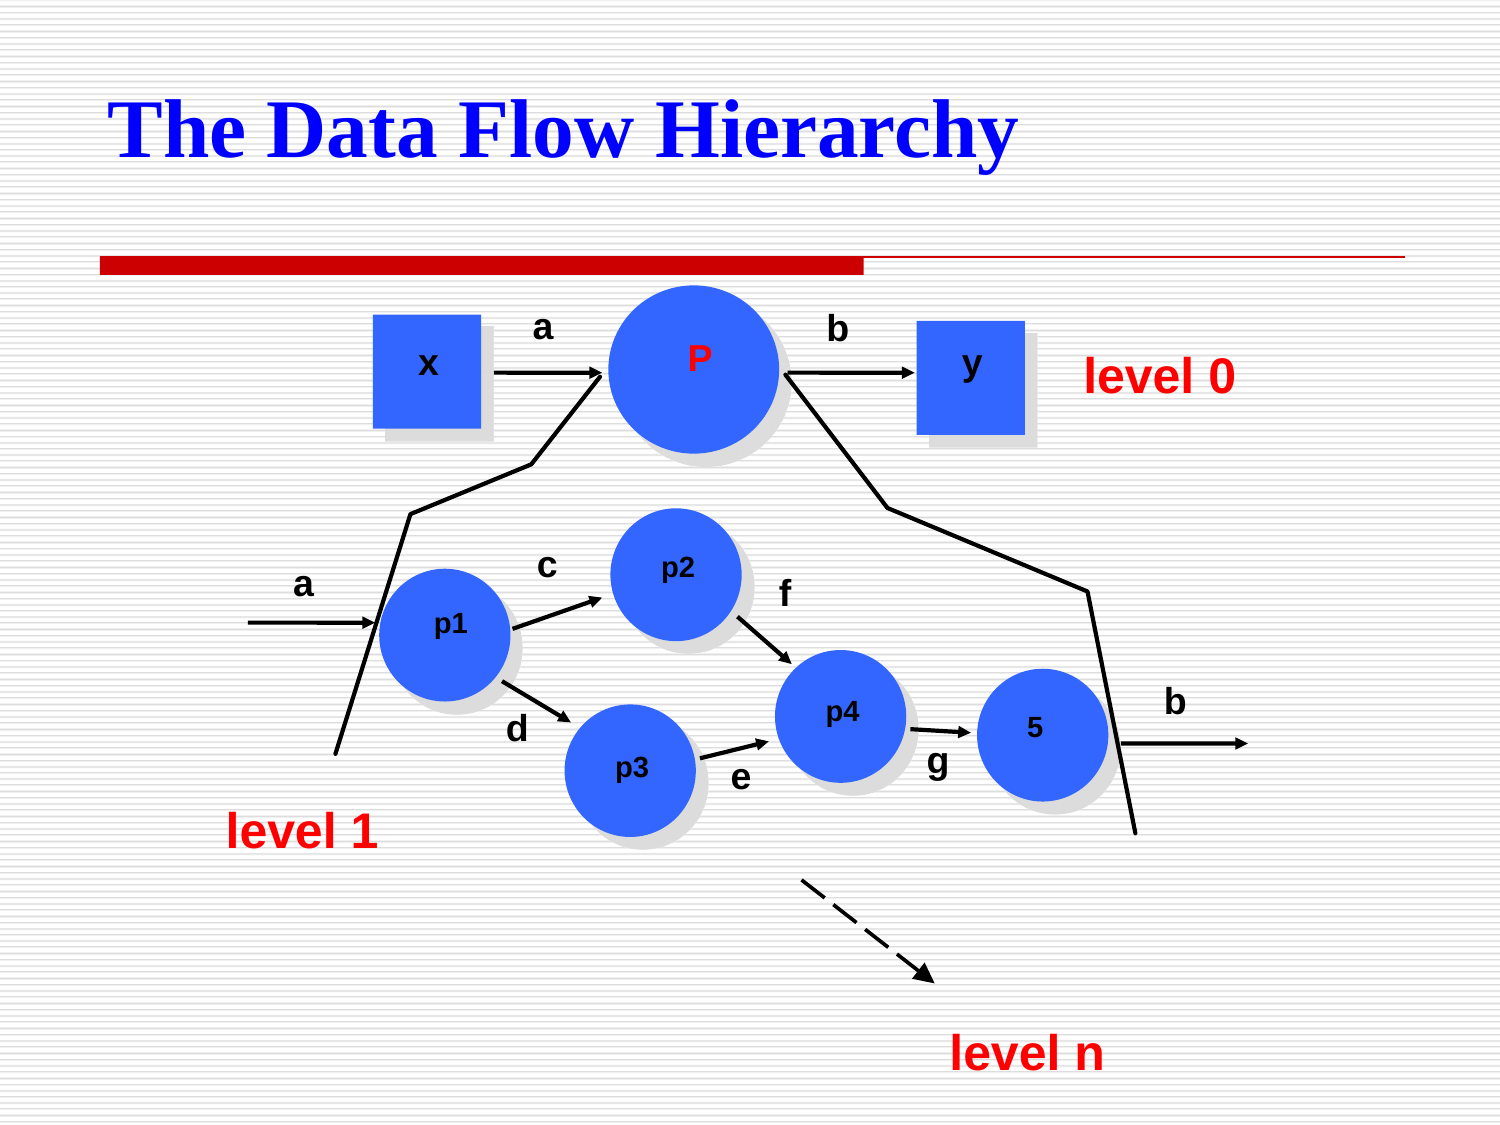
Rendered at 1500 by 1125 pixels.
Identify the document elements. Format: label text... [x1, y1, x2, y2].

text_box [564, 704, 696, 837]
text_box b [1149, 669, 1203, 730]
text_box p4 [810, 684, 875, 734]
text_box [610, 508, 742, 642]
text_box p2 [646, 540, 710, 591]
text_box [965, 729, 971, 736]
text_box [785, 374, 1136, 834]
text_box [755, 738, 769, 744]
text_box y [946, 330, 998, 390]
picture [0, 0, 1500, 1125]
text_box e [715, 744, 767, 805]
text_box [494, 366, 603, 379]
text_box [911, 962, 935, 984]
text_box [372, 314, 482, 429]
text_box a [517, 294, 569, 355]
text_box [512, 595, 603, 629]
text_box d [490, 696, 544, 757]
text_box [1120, 737, 1248, 750]
text_box p3 [600, 740, 665, 791]
text_box g [911, 728, 965, 788]
title The Data Flow Hierarchy [92, 67, 1239, 180]
text_box [916, 320, 1025, 435]
text_box [977, 675, 1093, 802]
text_box [737, 616, 792, 665]
text_box x [403, 330, 454, 390]
text_box P [672, 326, 728, 386]
text_box c [521, 532, 573, 592]
text_box [787, 366, 915, 379]
text_box [335, 376, 601, 754]
text_box 5 [1012, 701, 1059, 751]
text_box [392, 571, 511, 702]
text_box f [764, 561, 807, 622]
text_box b [811, 297, 865, 357]
text_box [544, 706, 571, 723]
text_box [774, 650, 907, 783]
text_box a [278, 551, 329, 611]
text_box [608, 285, 780, 454]
text_box level 0 [1068, 336, 1319, 412]
text_box level n [934, 1012, 1120, 1088]
text_box p1 [419, 597, 483, 647]
text_box level 1 [210, 791, 394, 866]
text_box [247, 616, 376, 629]
